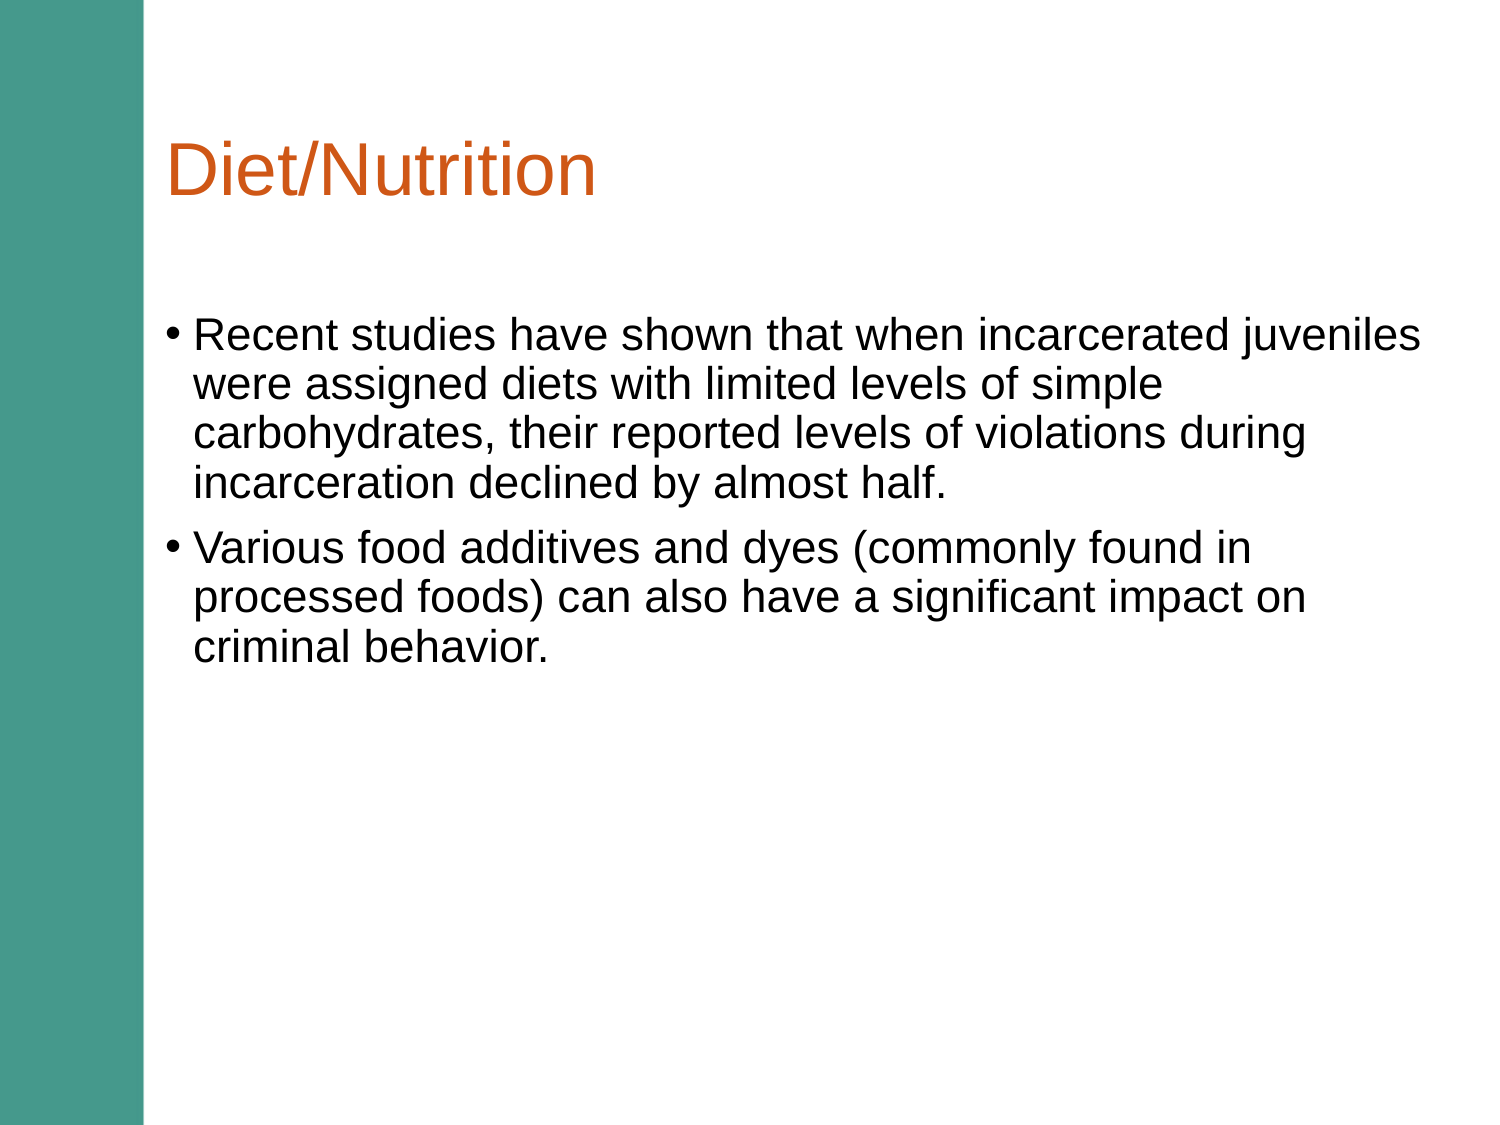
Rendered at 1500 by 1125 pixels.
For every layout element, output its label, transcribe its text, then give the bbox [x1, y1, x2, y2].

list Recent studies have shown that when incarcerated juveniles were assigned diets with limited levels of simple carbohydrates, their reported levels of violations during incarceration declined by almost half. Various food additives and dyes (commonly found in processed foods) can also have a significant impact on criminal behavior. [150, 303, 1444, 1017]
title Diet/Nutrition [150, 62, 1444, 281]
picture [0, 0, 1500, 1125]
